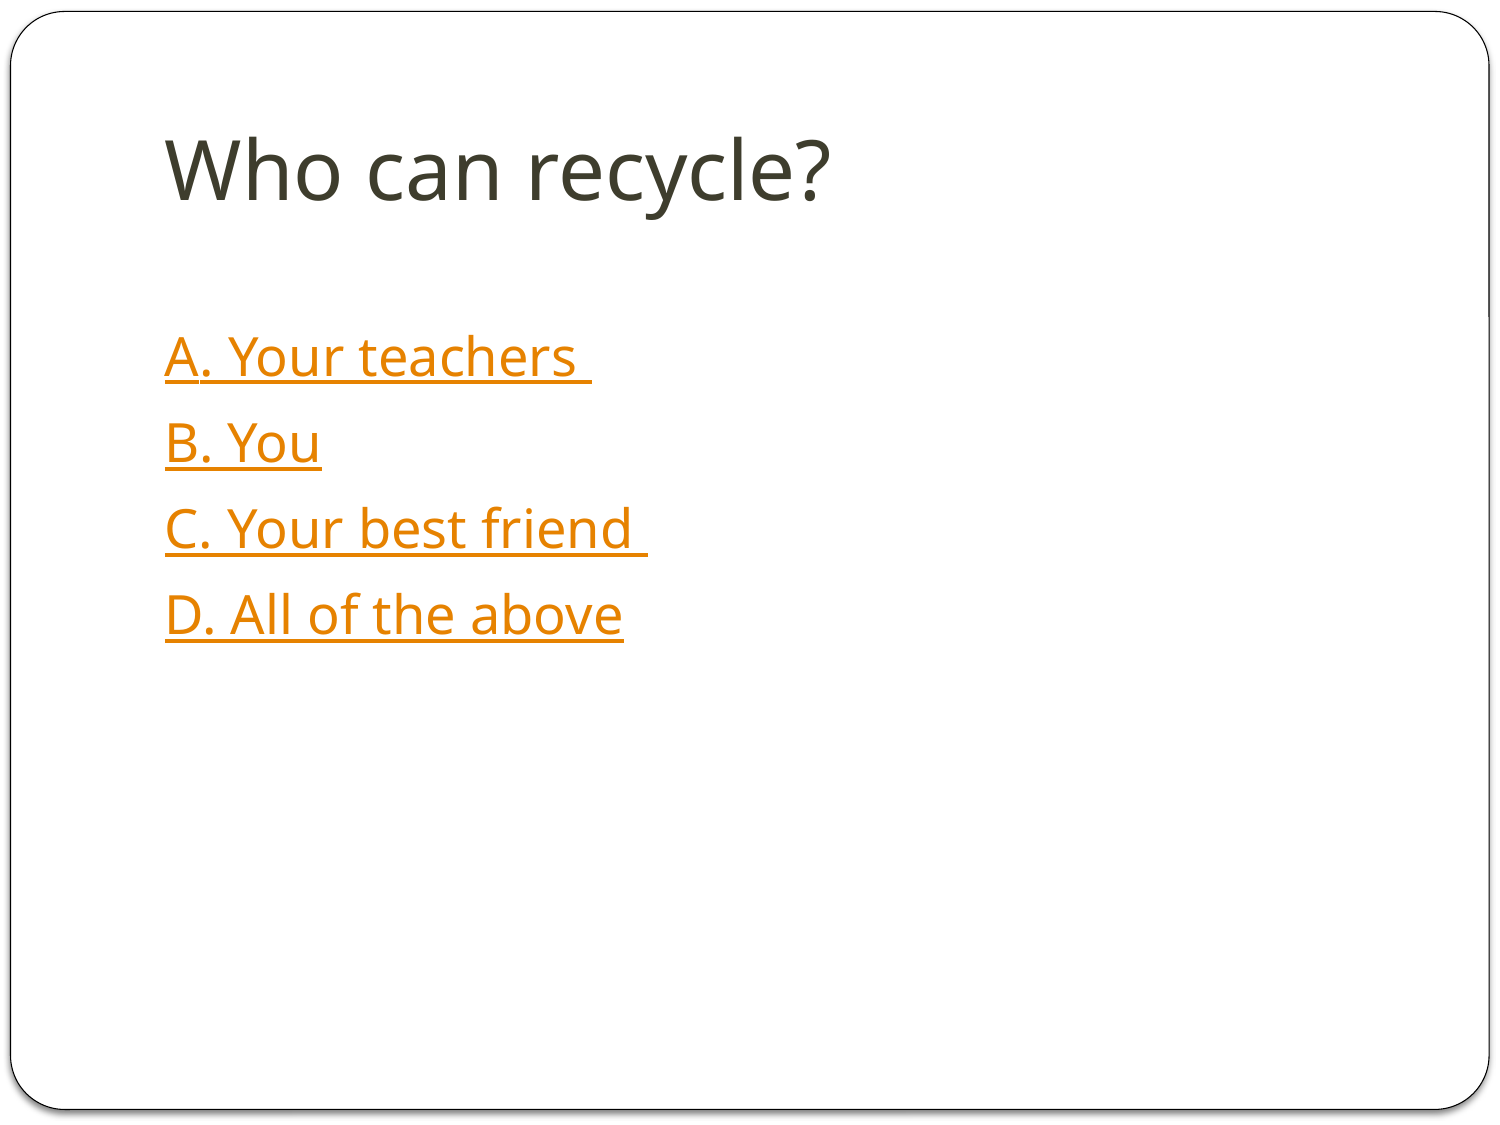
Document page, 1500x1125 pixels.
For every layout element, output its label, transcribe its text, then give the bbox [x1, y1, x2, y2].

title Who can recycle? [150, 45, 1425, 233]
list A. Your teachers B. You C. Your best friend D. All of the above [150, 237, 1425, 988]
